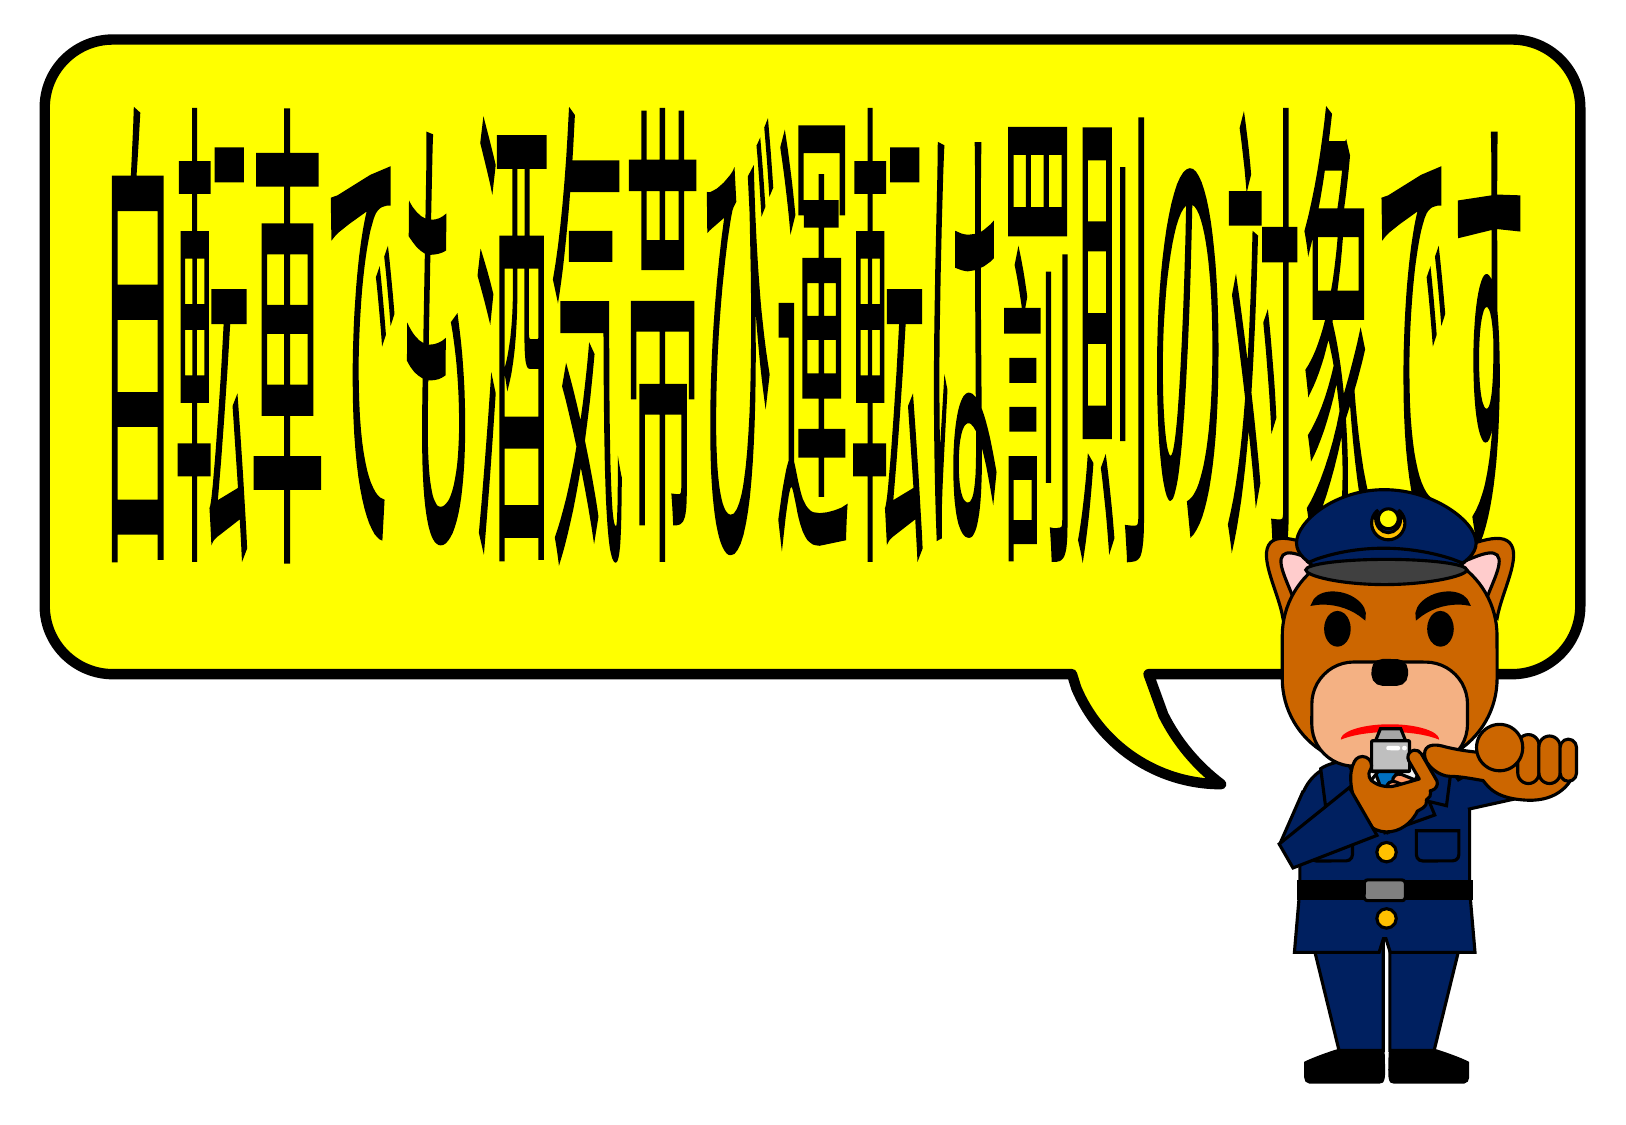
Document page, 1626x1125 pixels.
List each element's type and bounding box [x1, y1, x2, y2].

text_box [42, 37, 1583, 787]
text_box [1247, 489, 1577, 1083]
